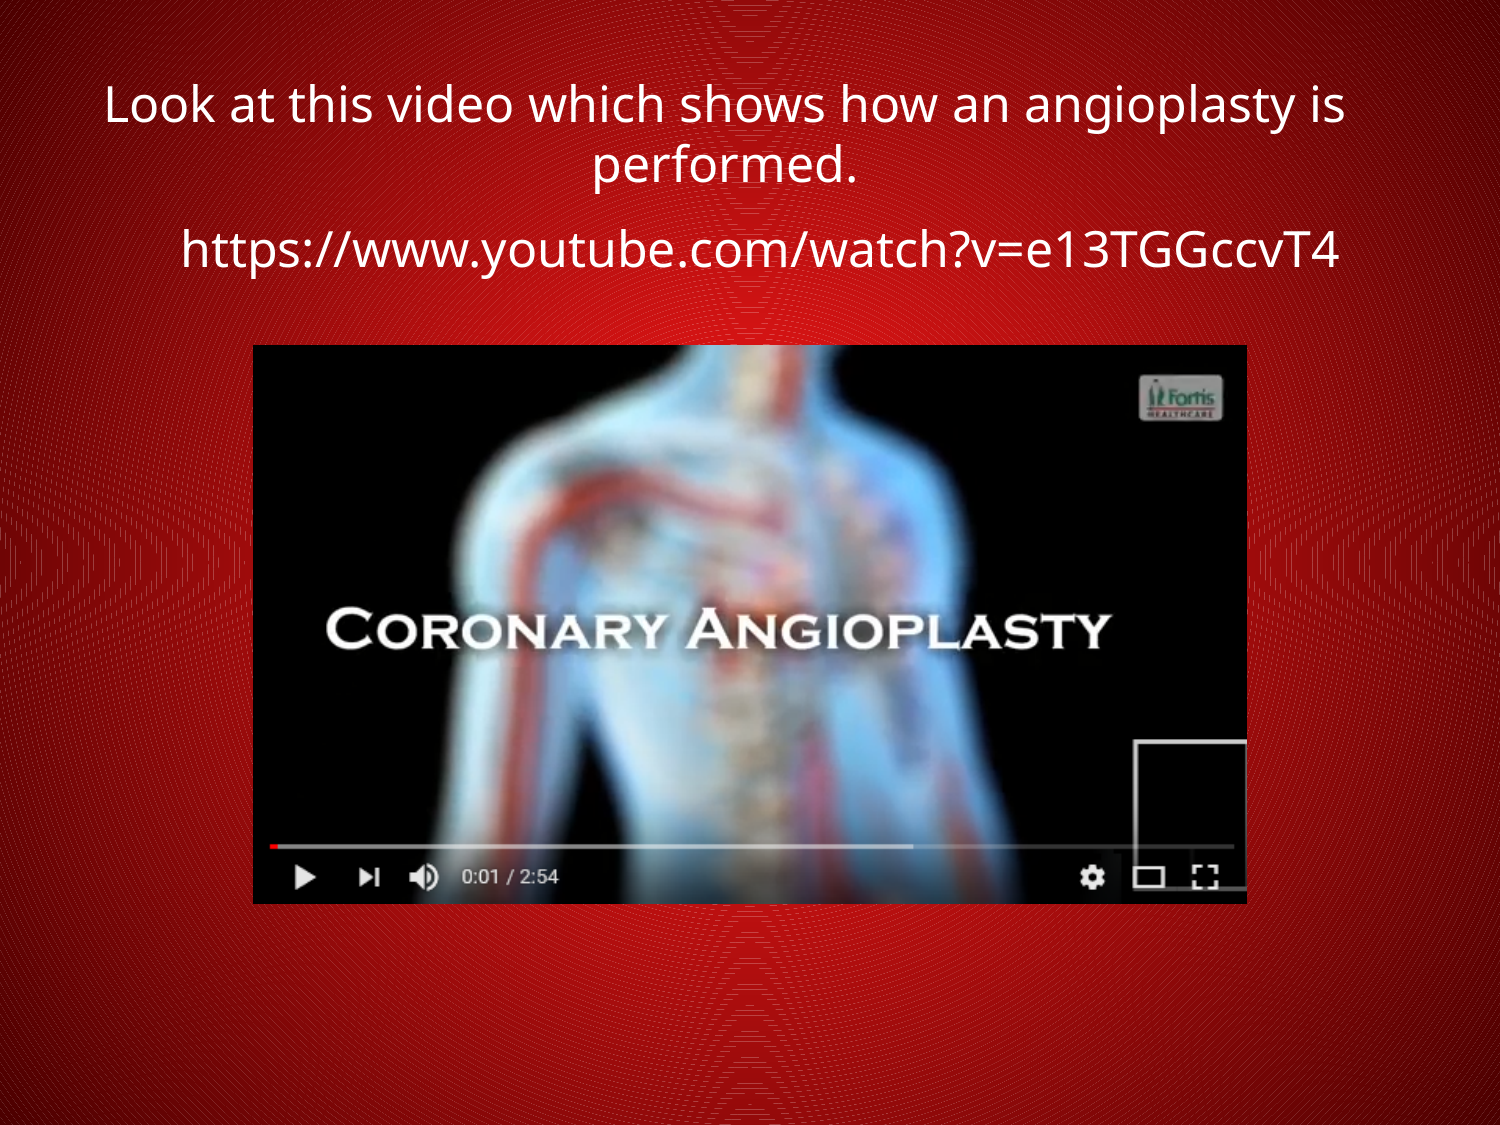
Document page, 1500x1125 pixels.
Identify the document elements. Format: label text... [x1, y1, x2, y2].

text_box Look at this video which shows how an angioplasty is performed. https://www.youtube.com/watch?v=e13TGGccvT4 [87, 64, 1363, 405]
picture [253, 345, 1247, 904]
